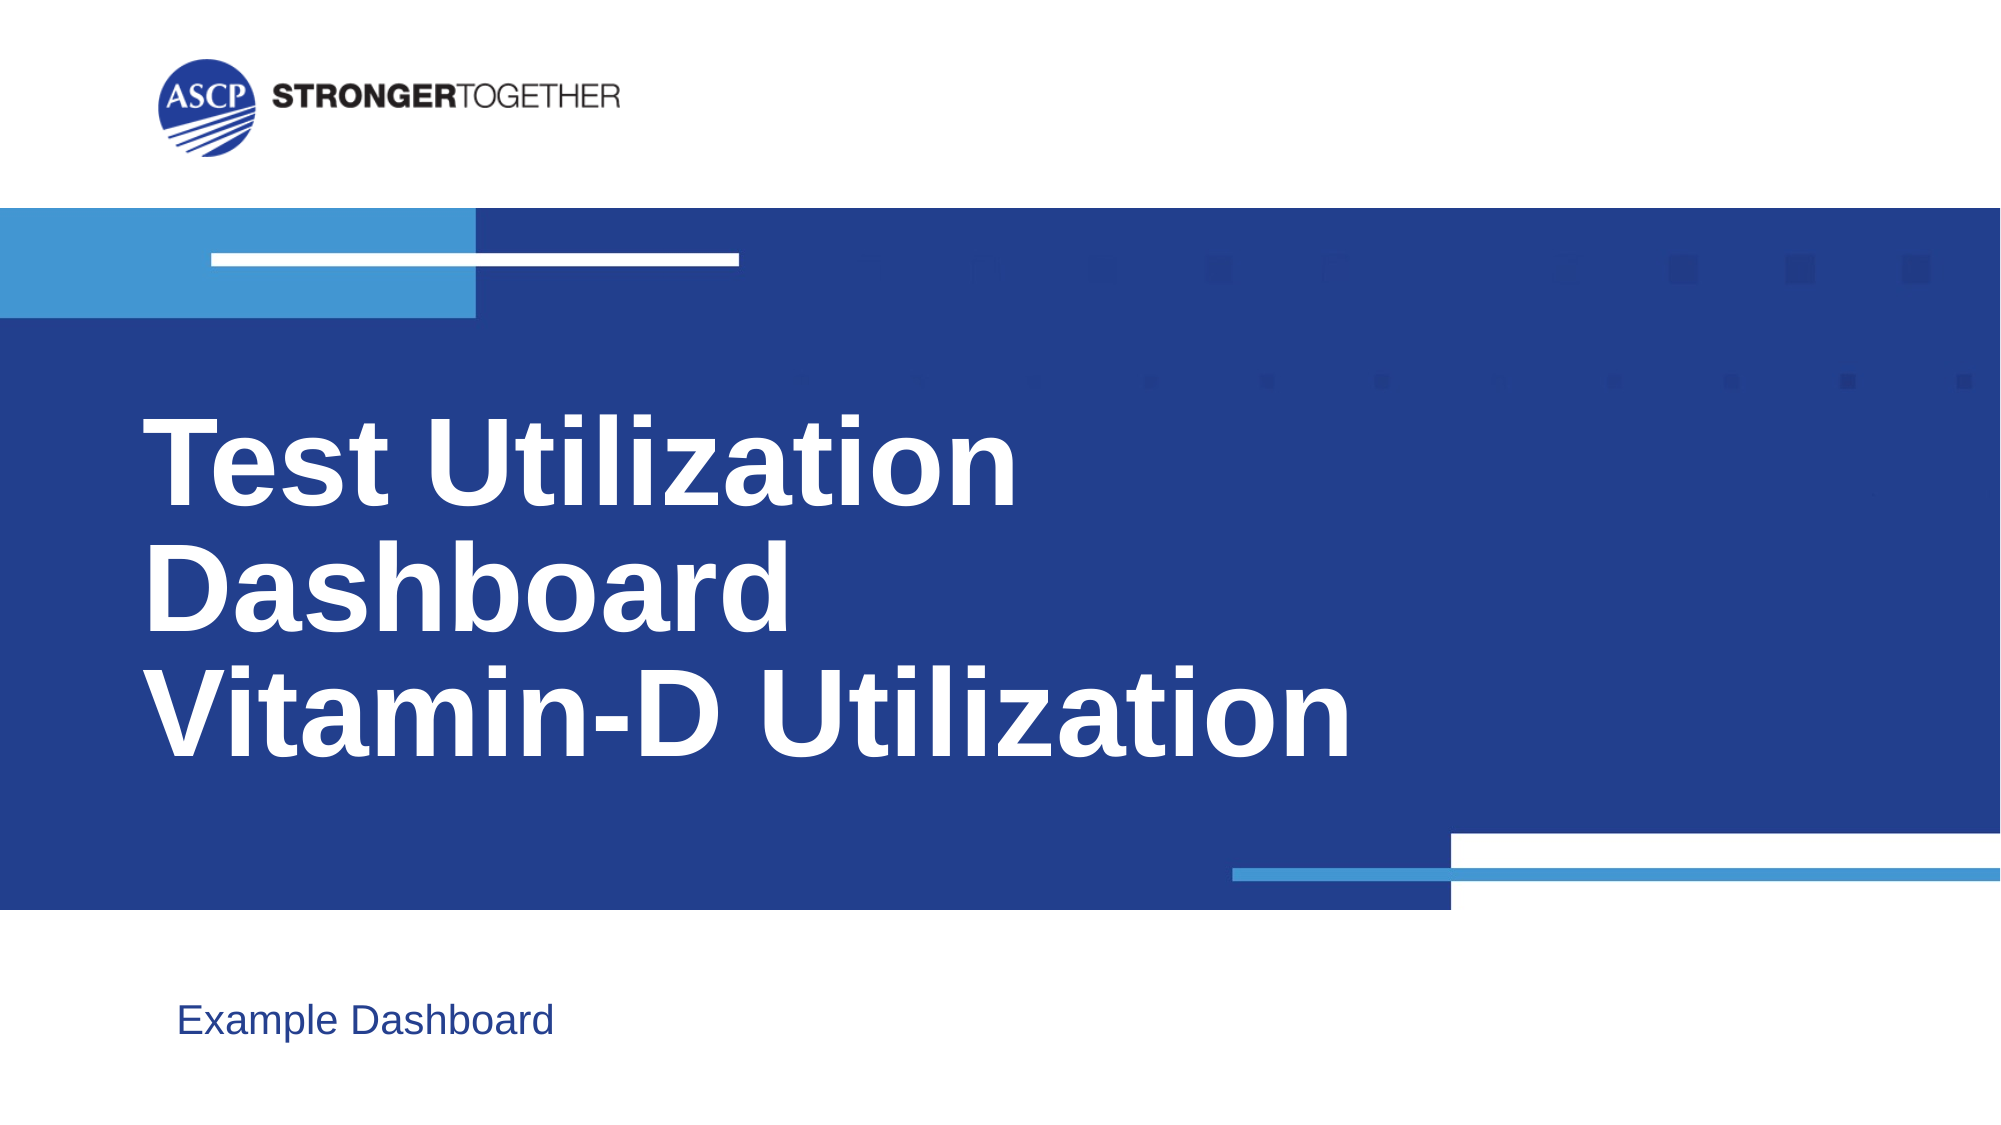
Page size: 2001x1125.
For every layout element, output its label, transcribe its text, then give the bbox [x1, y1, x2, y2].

picture [0, 208, 2001, 910]
subtitle Example Dashboard [143, 939, 1644, 1104]
title Test Utilization Dashboard Vitamin-D Utilization [127, 320, 1644, 867]
picture [158, 59, 620, 157]
